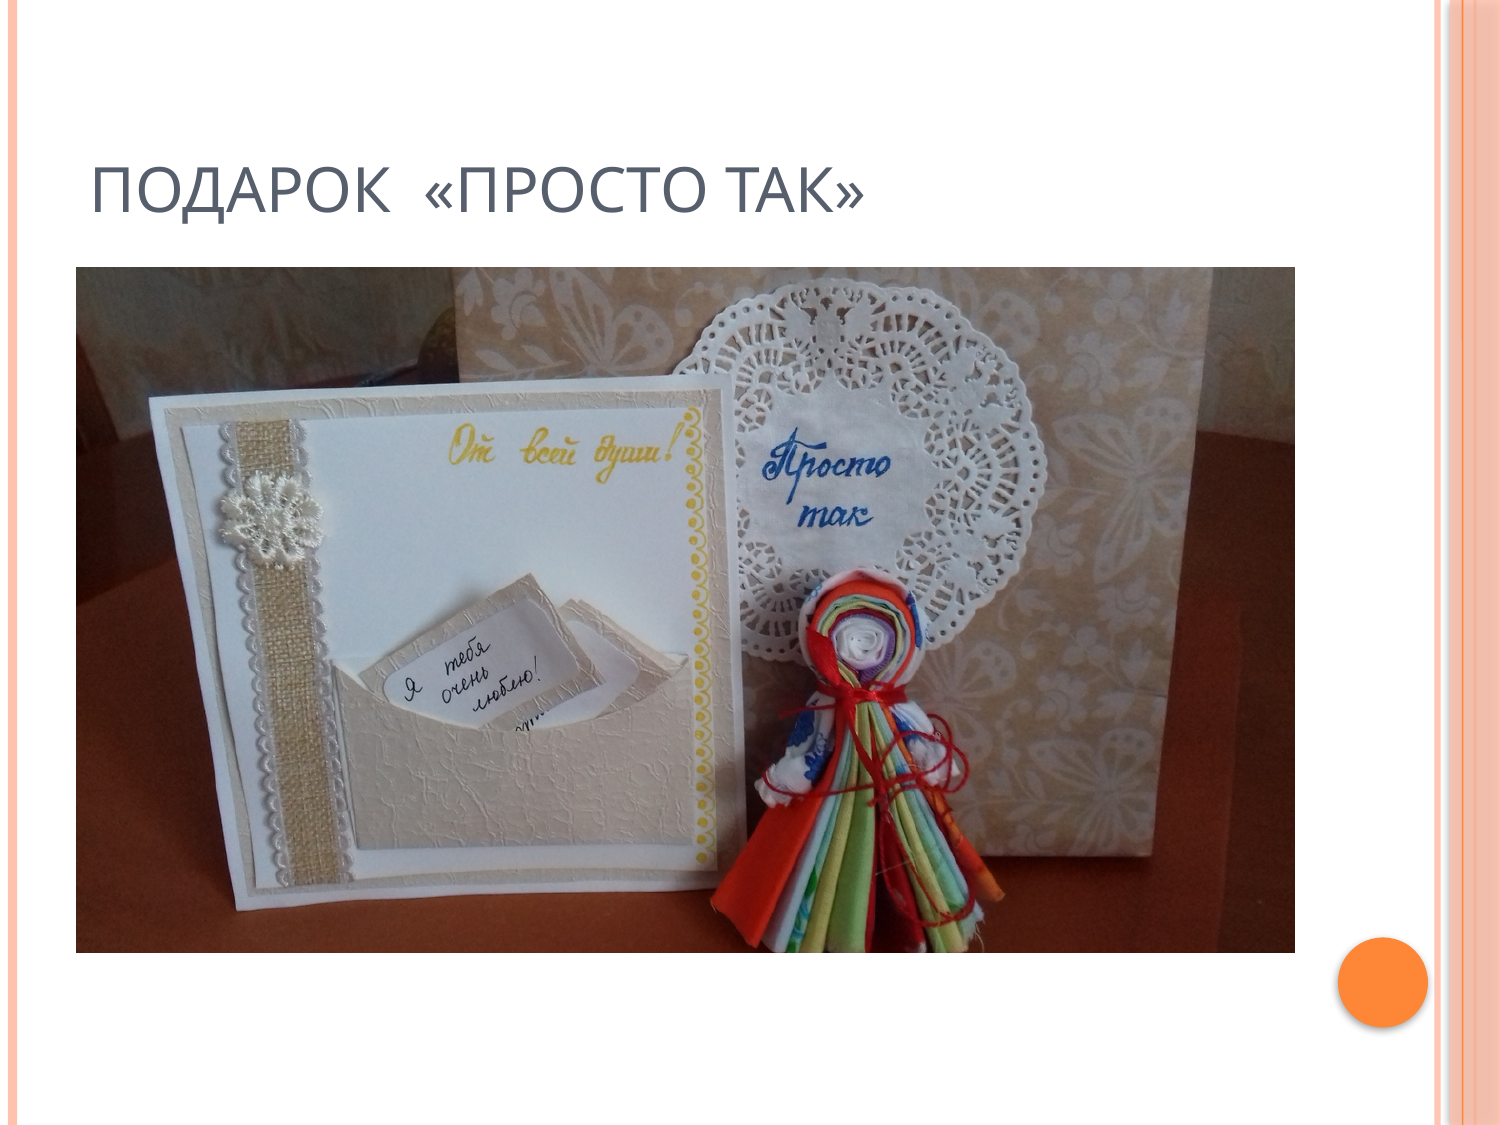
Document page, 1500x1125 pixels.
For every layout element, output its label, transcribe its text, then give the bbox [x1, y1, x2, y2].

title Подарок «Просто так» [75, 45, 1300, 233]
picture [76, 266, 1296, 953]
